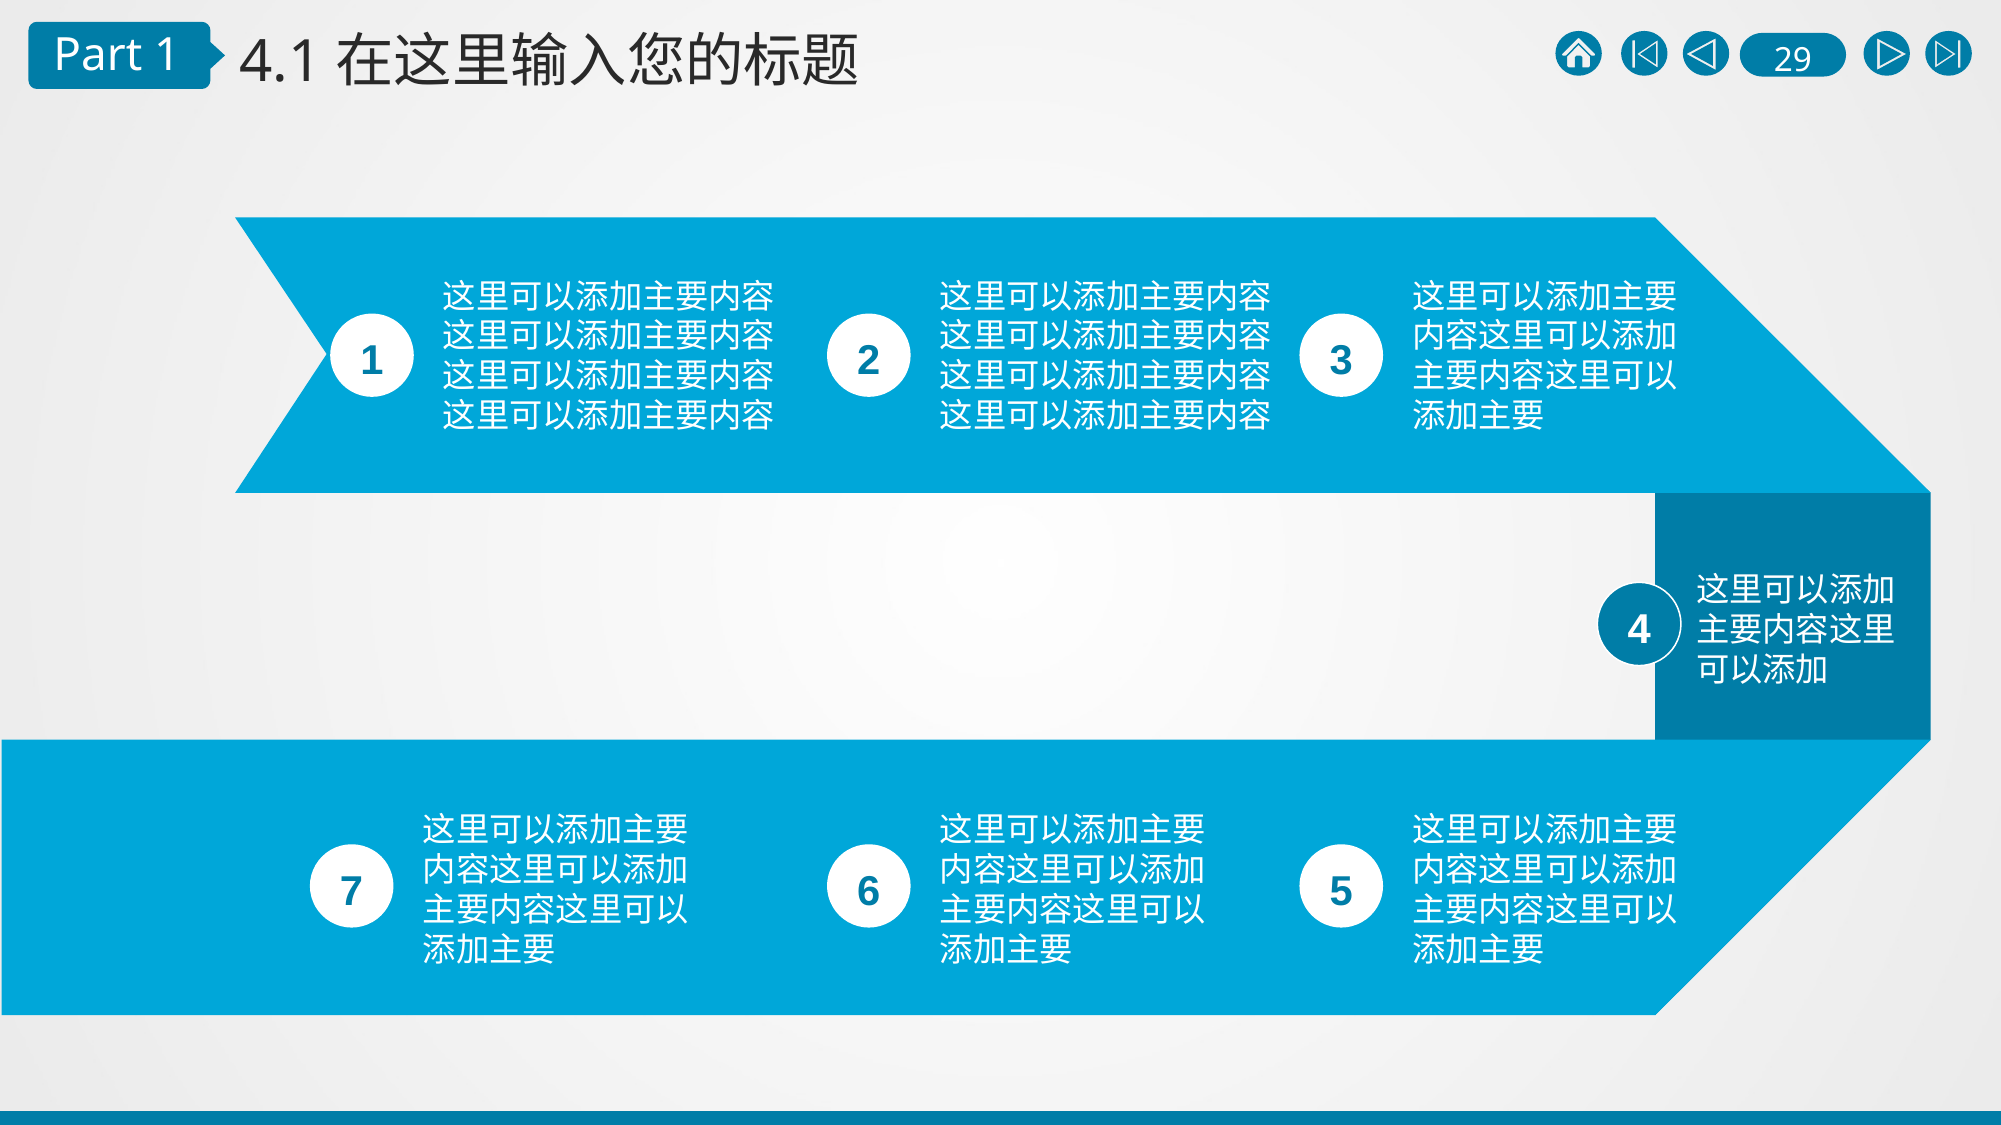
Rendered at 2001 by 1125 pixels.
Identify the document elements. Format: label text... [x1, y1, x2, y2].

text_box [1655, 493, 1931, 615]
text_box 6 [827, 844, 911, 928]
text_box 3 [1299, 313, 1384, 397]
text_box 4 [1597, 582, 1681, 666]
text_box 这里可以添加主要内容这里可以添加主要内容这里可以添加主要 [1397, 801, 1721, 976]
text_box 这里可以添加主要内容这里可以添加主要内容这里可以添加主要 [1397, 267, 1721, 442]
text_box 5 [1299, 844, 1384, 928]
text_box 1 [330, 313, 414, 397]
text_box 这里可以添加主要内容这里可以添加主要内容这里可以添加主要 [925, 801, 1249, 976]
text_box [1, 739, 1931, 1016]
text_box 这里可以添加主要内容这里可以添加 [1681, 560, 1931, 696]
text_box 2 [827, 313, 911, 397]
text_box Part 1 [38, 17, 196, 87]
picture [0, 0, 2001, 1110]
text_box 这里可以添加主要内容这里可以添加主要内容这里可以添加主要内容这里可以添加主要内容 [925, 267, 1292, 442]
text_box 7 [309, 844, 394, 928]
text_box 4.1在这里输入您的标题 [225, 15, 875, 101]
text_box 这里可以添加主要内容这里可以添加主要内容这里可以添加主要内容这里可以添加主要内容 [428, 267, 795, 442]
text_box [235, 217, 1931, 493]
text_box 这里可以添加主要内容这里可以添加主要内容这里可以添加主要 [408, 801, 732, 976]
text_box [1655, 633, 1931, 739]
text_box [28, 21, 225, 89]
